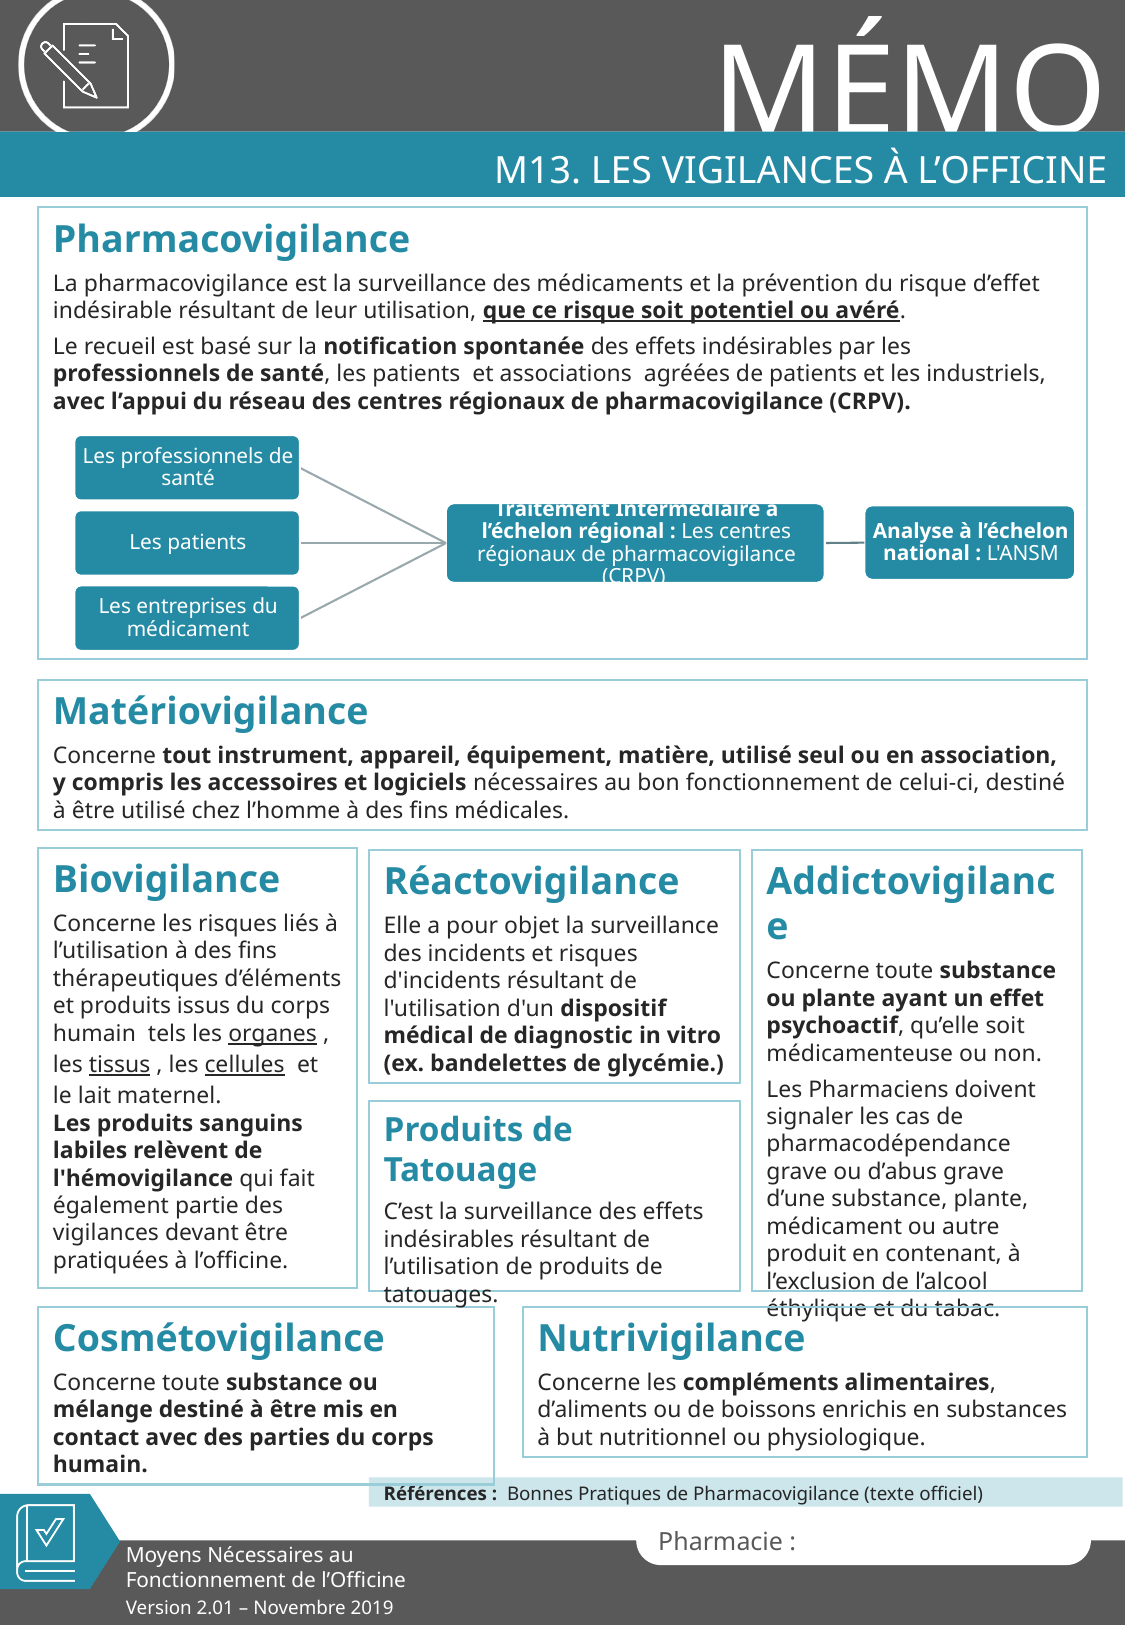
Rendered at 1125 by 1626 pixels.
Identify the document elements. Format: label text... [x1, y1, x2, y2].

text_box Réactovigilance Elle a pour objet la surveillance des incidents et risques d'incidents résultant de l'utilisation d'un dispositif médical de diagnostic in vitro (ex. bandelettes de glycémie.) [368, 849, 741, 1084]
text_box Matériovigilance Concerne tout instrument, appareil, équipement, matière, utilisé seul ou en association, y compris les accessoires et logiciels nécessaires au bon fonctionnement de celui-ci, destiné à être utilisé chez l’homme à des fins médicales. [37, 679, 1088, 831]
text_box Pharmacovigilance La pharmacovigilance est la surveillance des médicaments et la prévention du risque d’effet indésirable résultant de leur utilisation, que ce risque soit potentiel ou avéré. Le recueil est basé sur la notification spontanée des effets indésirables par les professionnels de santé, les patients et associations agréées de patients et les industriels, avec l’appui du réseau des centres régionaux de pharmacovigilance (CRPV). [37, 206, 1088, 434]
text_box Références : Bonnes Pratiques de Pharmacovigilance (texte officiel) [368, 1477, 1123, 1507]
text_box Cosmétovigilance Concerne toute substance ou mélange destiné à être mis en contact avec des parties du corps humain. [37, 1306, 495, 1486]
text_box Biovigilance Concerne les risques liés à l’utilisation à des fins thérapeutiques d’éléments et produits issus du corps humain tels les organes , les tissus , les cellules et le lait maternel. Les produits sanguins labiles relèvent de l'hémovigilance qui fait également partie des vigilances devant être pratiquées à l’officine. [37, 847, 358, 1289]
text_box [0, 434, 1107, 652]
text_box Addictovigilance Concerne toute substance ou plante ayant un effet psychoactif, qu’elle soit médicamenteuse ou non. Les Pharmaciens doivent signaler les cas de pharmacodépendance grave ou d’abus grave d’une substance, plante, médicament ou autre produit en contenant, à l’exclusion de l’alcool éthylique et du tabac. [751, 849, 1083, 1292]
text_box Produits de Tatouage C’est la surveillance des effets indésirables résultant de l’utilisation de produits de tatouages. [368, 1100, 741, 1292]
picture [18, 0, 175, 132]
title M13. les vigilances à l’officine [33, 142, 1123, 199]
text_box Nutrivigilance Concerne les compléments alimentaires, d’aliments ou de boissons enrichis en substances à but nutritionnel ou physiologique. [522, 1306, 1088, 1458]
picture [16, 1504, 75, 1582]
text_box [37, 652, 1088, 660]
